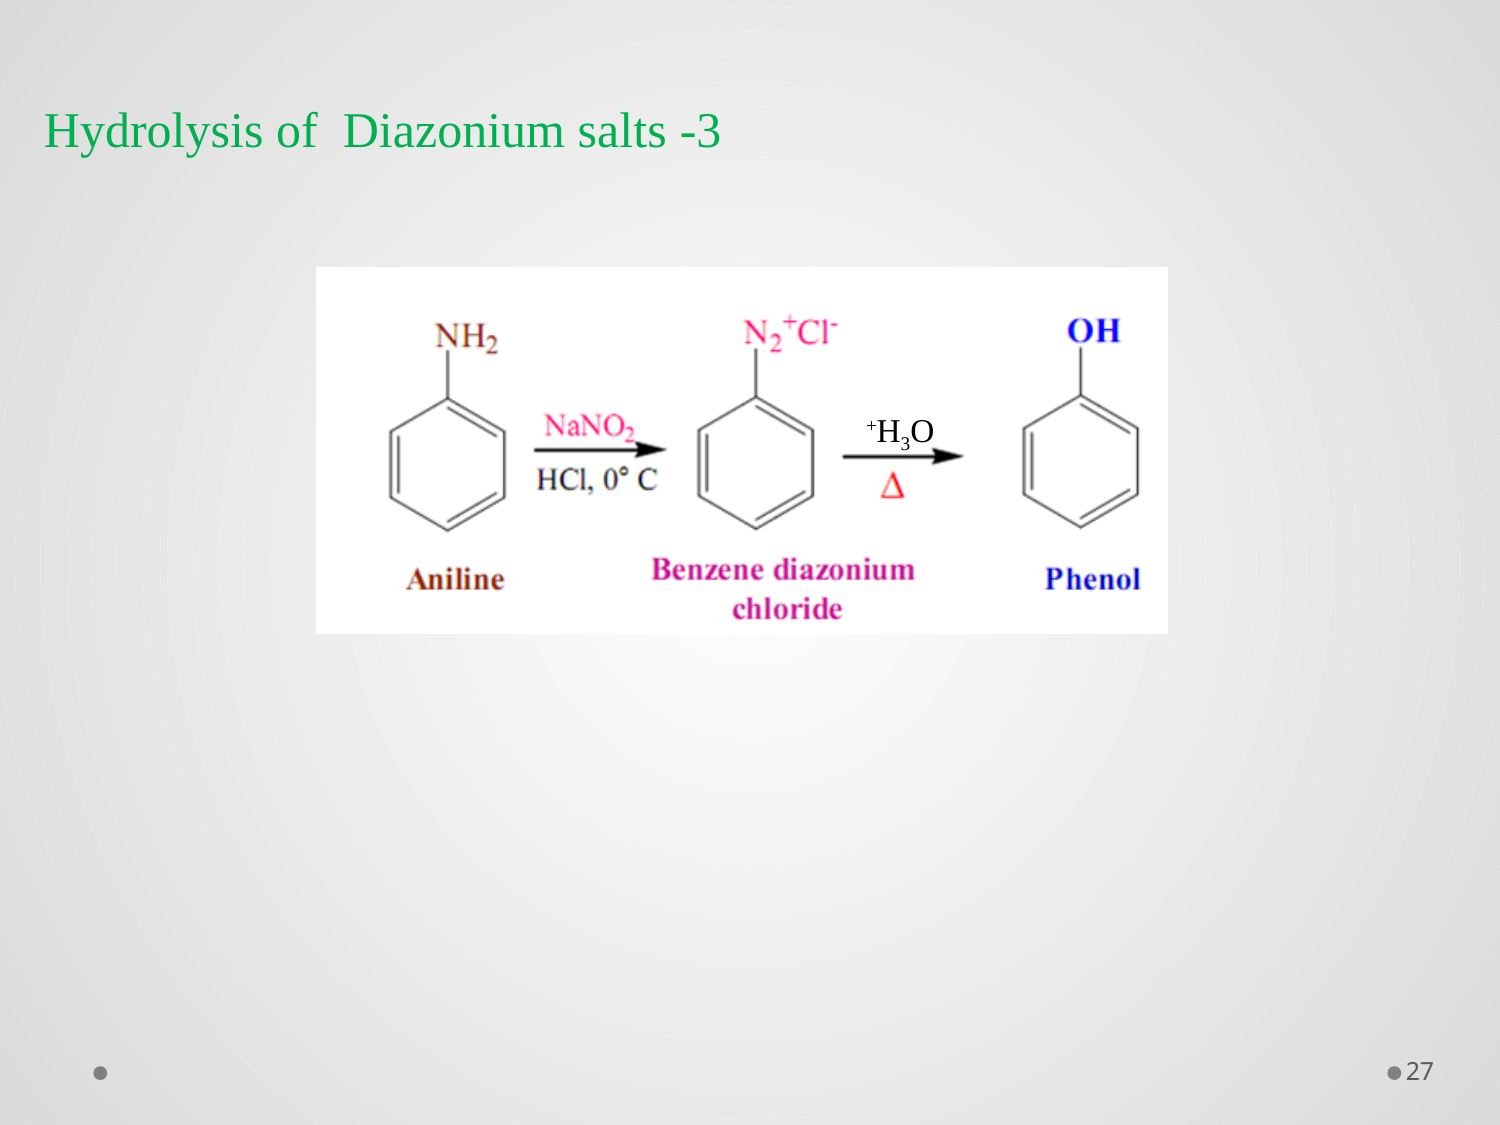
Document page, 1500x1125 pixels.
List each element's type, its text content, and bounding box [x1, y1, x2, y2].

text_box 3- Hydrolysis of Diazonium salts [28, 89, 737, 165]
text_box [316, 266, 1169, 634]
slide_number 27 [1401, 1042, 1494, 1103]
